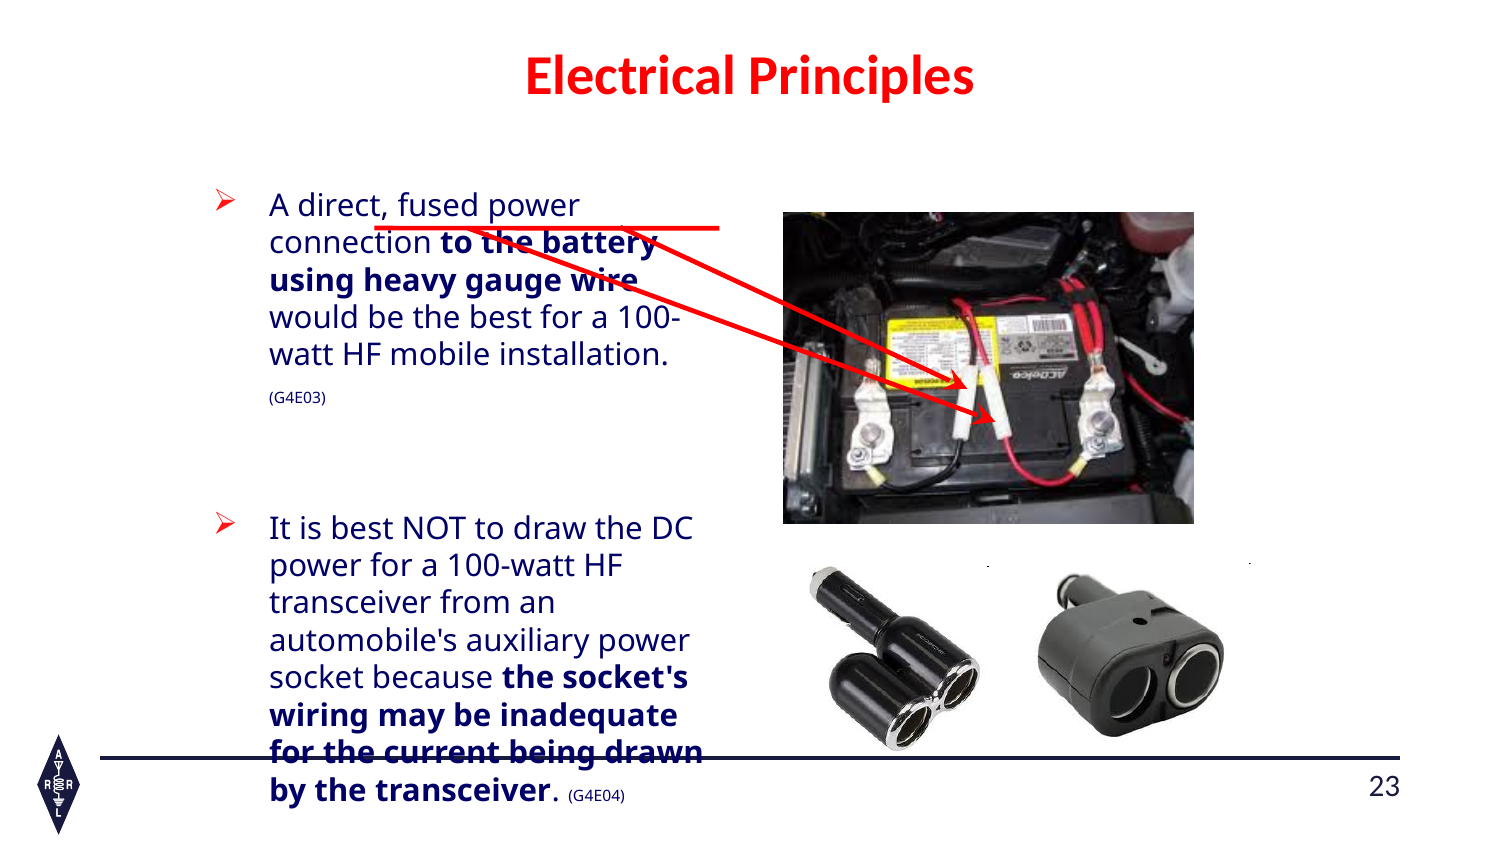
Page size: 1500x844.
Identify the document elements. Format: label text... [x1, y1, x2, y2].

picture [782, 212, 1194, 524]
picture [1014, 563, 1251, 750]
picture [804, 566, 989, 751]
slide_number 23 [1302, 761, 1400, 807]
title Electrical Principles [218, 32, 1282, 139]
picture [37, 734, 80, 835]
text_box A direct, fused power connection to the battery using heavy gauge wire would be the best for a 100-watt HF mobile installation. (G4E03) It is best NOT to draw the DC power for a 100-watt HF transceiver from an automobile's auxiliary power socket because the socket's wiring may be inadequate for the current being drawn by the transceiver. (G4E04) [198, 177, 742, 788]
